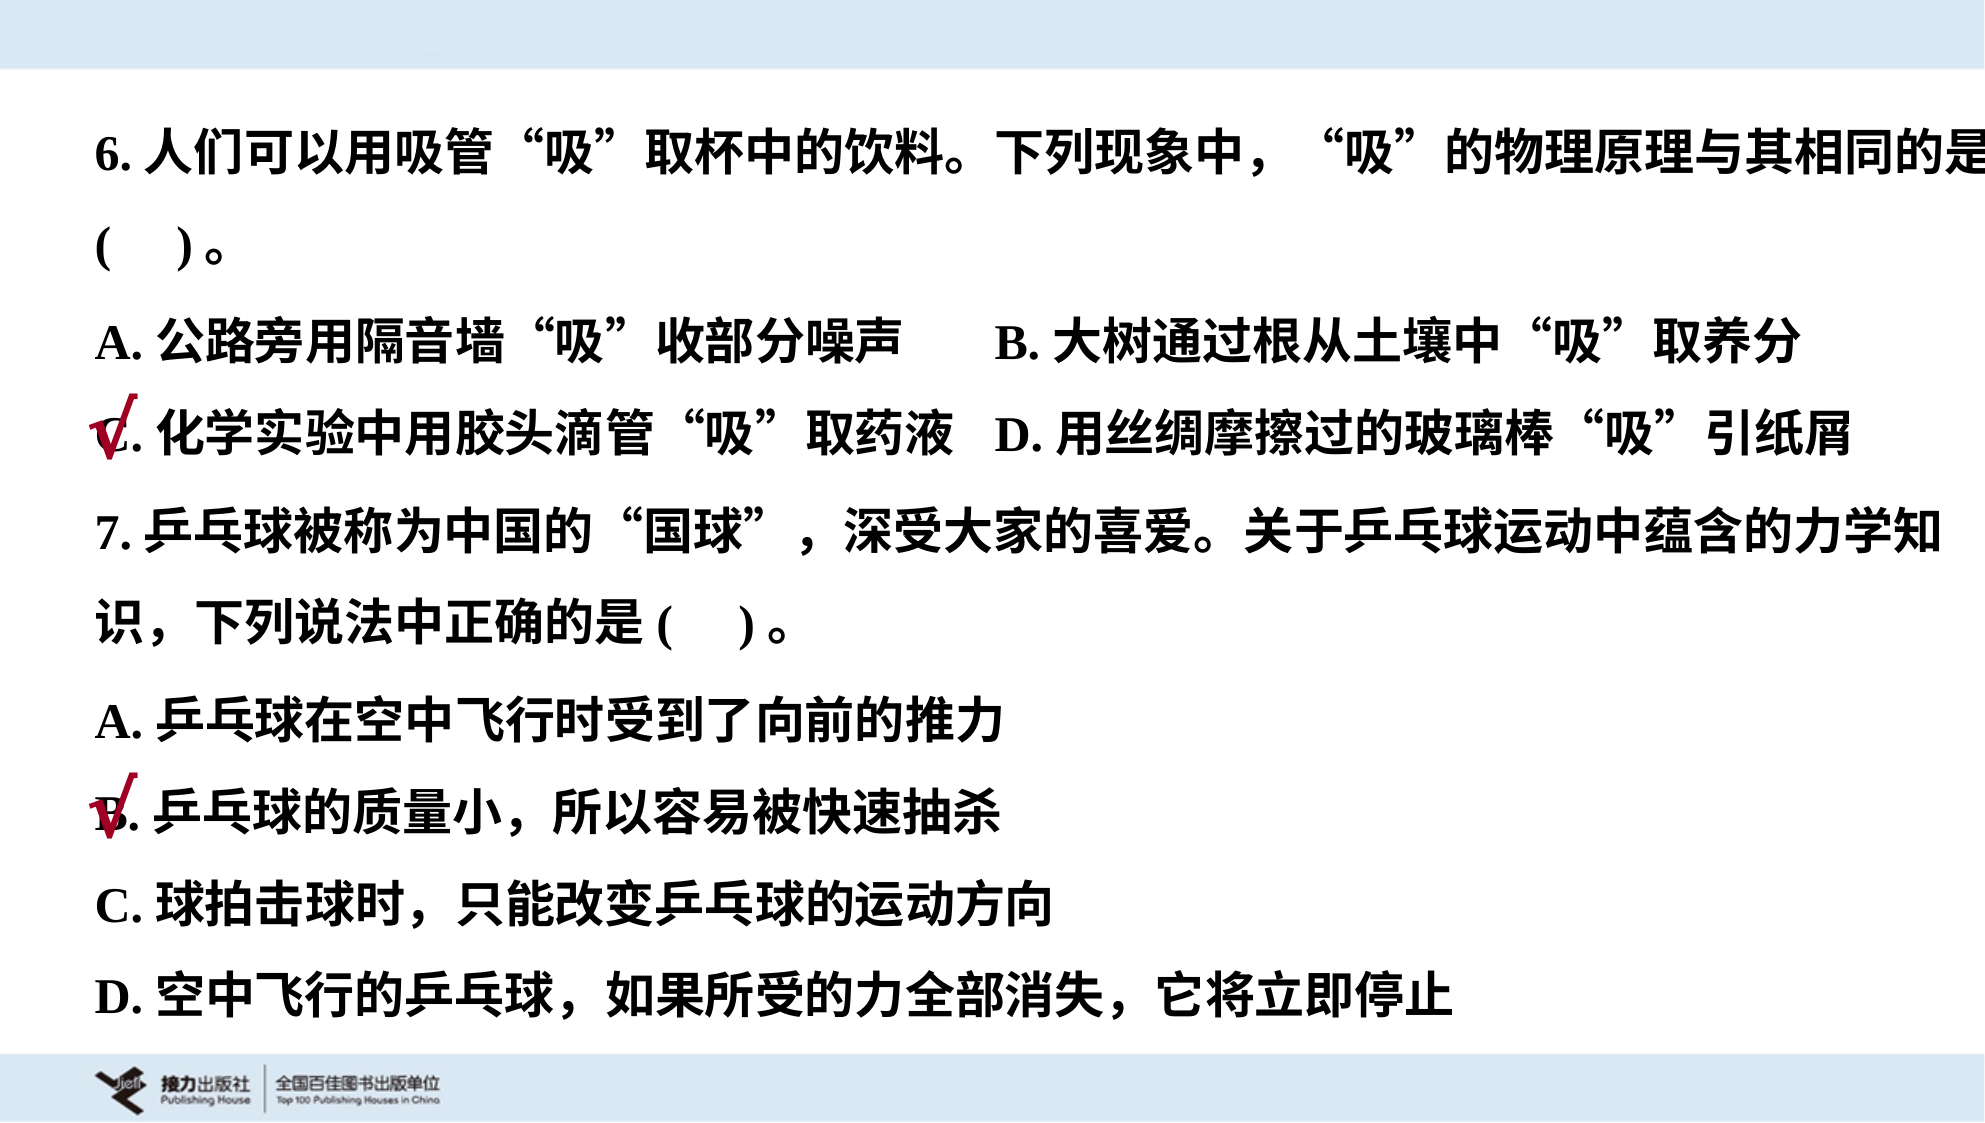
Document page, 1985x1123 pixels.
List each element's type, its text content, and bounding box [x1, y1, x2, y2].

text_box √ [86, 760, 139, 853]
text_box A.乒乓球在空中飞行时受到了向前的推力 B.乒乓球的质量小，所以容易被快速抽杀 C.球拍击球时，只能改变乒乓球的运动方向 D.空中飞行的乒乓球，如果所受的力全部消失，它将立即停止 [94, 657, 1892, 1024]
text_box 6.人们可以用吸管“吸”取杯中的饮料。下列现象中，“吸”的物理原理与其相同的是 ( )。 [94, 88, 1892, 272]
text_box A.公路旁用隔音墙“吸”收部分噪声 B.大树通过根从土壤中“吸”取养分 C.化学实验中用胶头滴管“吸”取药液 D.用丝绸摩擦过的玻璃棒“吸”引纸屑 [94, 277, 1892, 462]
text_box √ [86, 381, 139, 474]
text_box 7.乒乓球被称为中国的“国球”，深受大家的喜爱。关于乒乓球运动中蕴含的力学知 识，下列说法中正确的是( )。 [94, 467, 1892, 651]
picture [0, 0, 1985, 1122]
